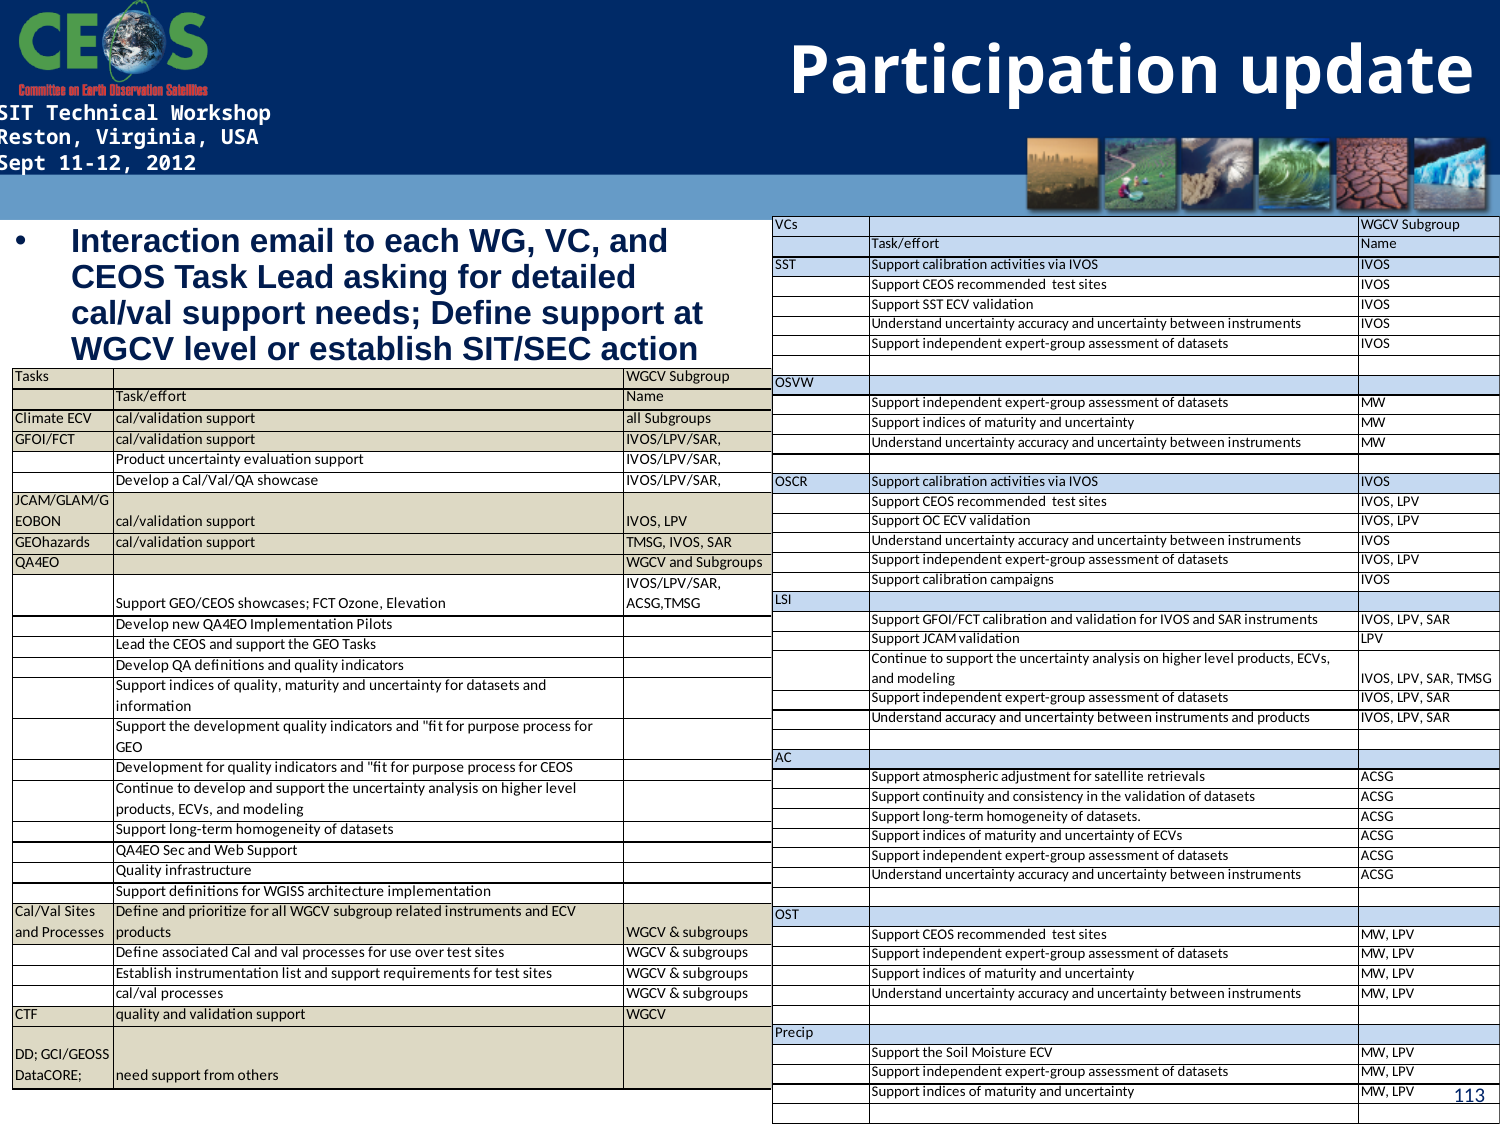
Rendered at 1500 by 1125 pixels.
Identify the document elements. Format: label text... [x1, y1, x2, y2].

picture [0, 0, 1500, 1125]
title Participation update [216, 16, 1491, 117]
text_box Interaction email to each WG, VC, and CEOS Task Lead asking for detailed cal/val support needs; Define support at WGCV level or establish SIT/SEC action [0, 216, 740, 368]
